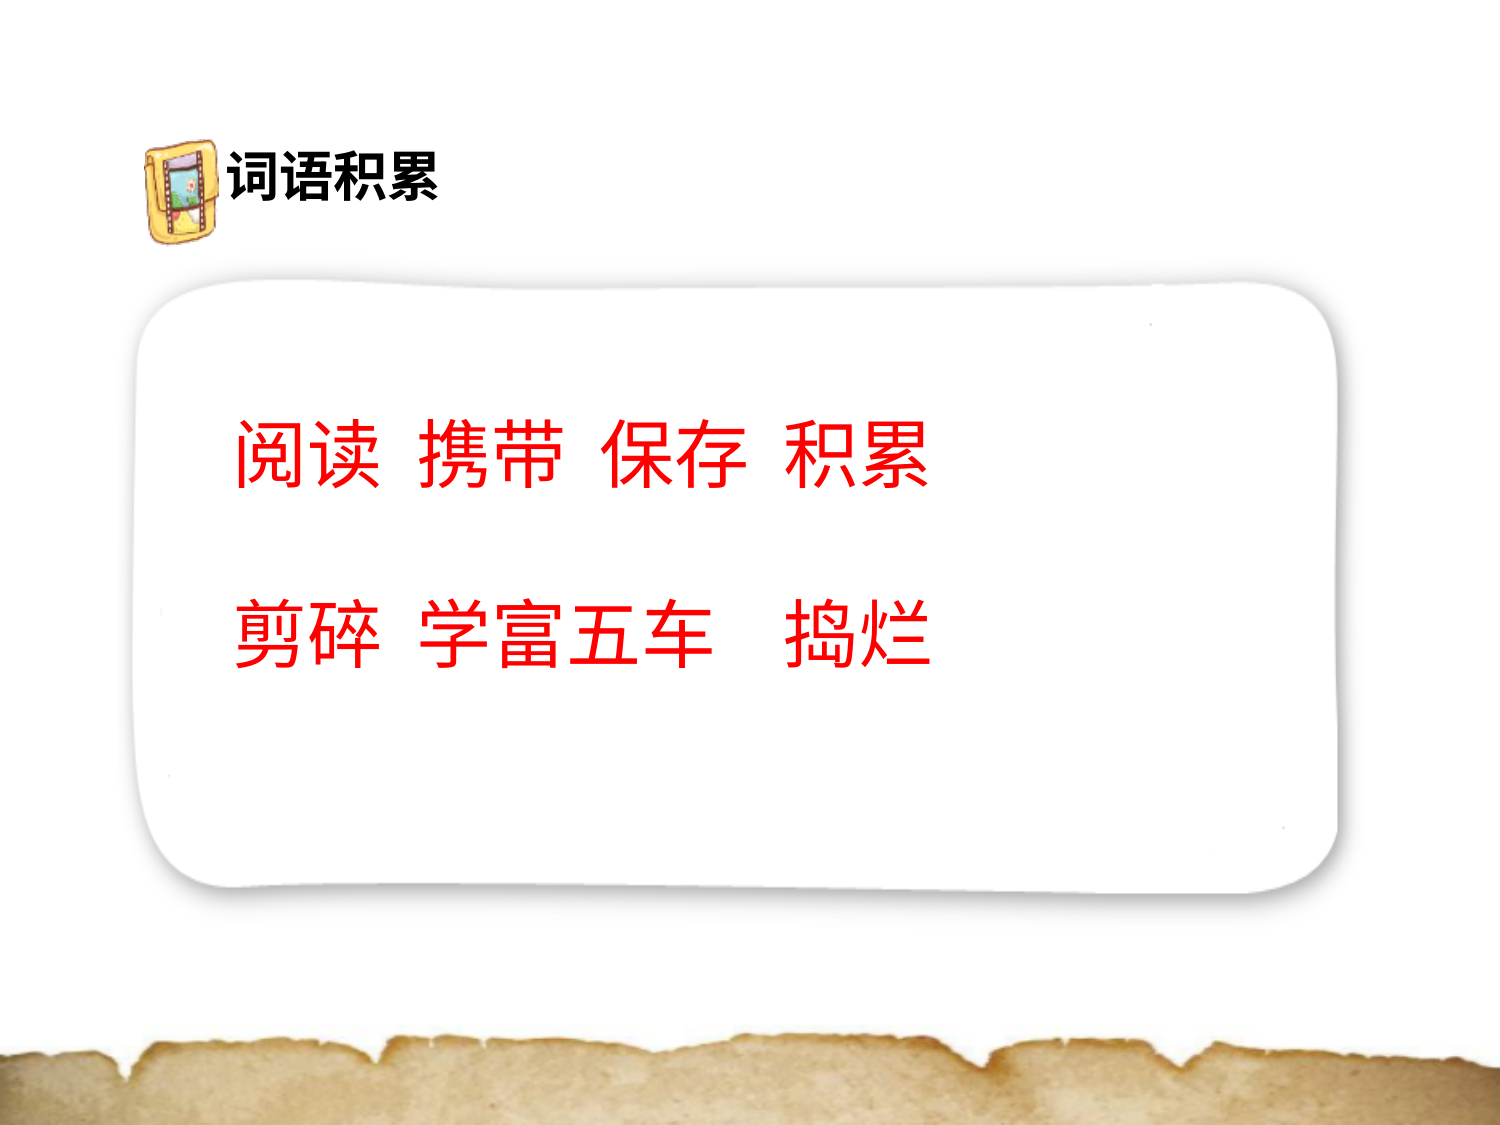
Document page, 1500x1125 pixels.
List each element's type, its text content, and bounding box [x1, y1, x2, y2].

text_box 词语积累 [223, 134, 911, 215]
picture [0, 987, 1500, 1125]
picture [144, 129, 219, 248]
picture [117, 251, 1394, 940]
